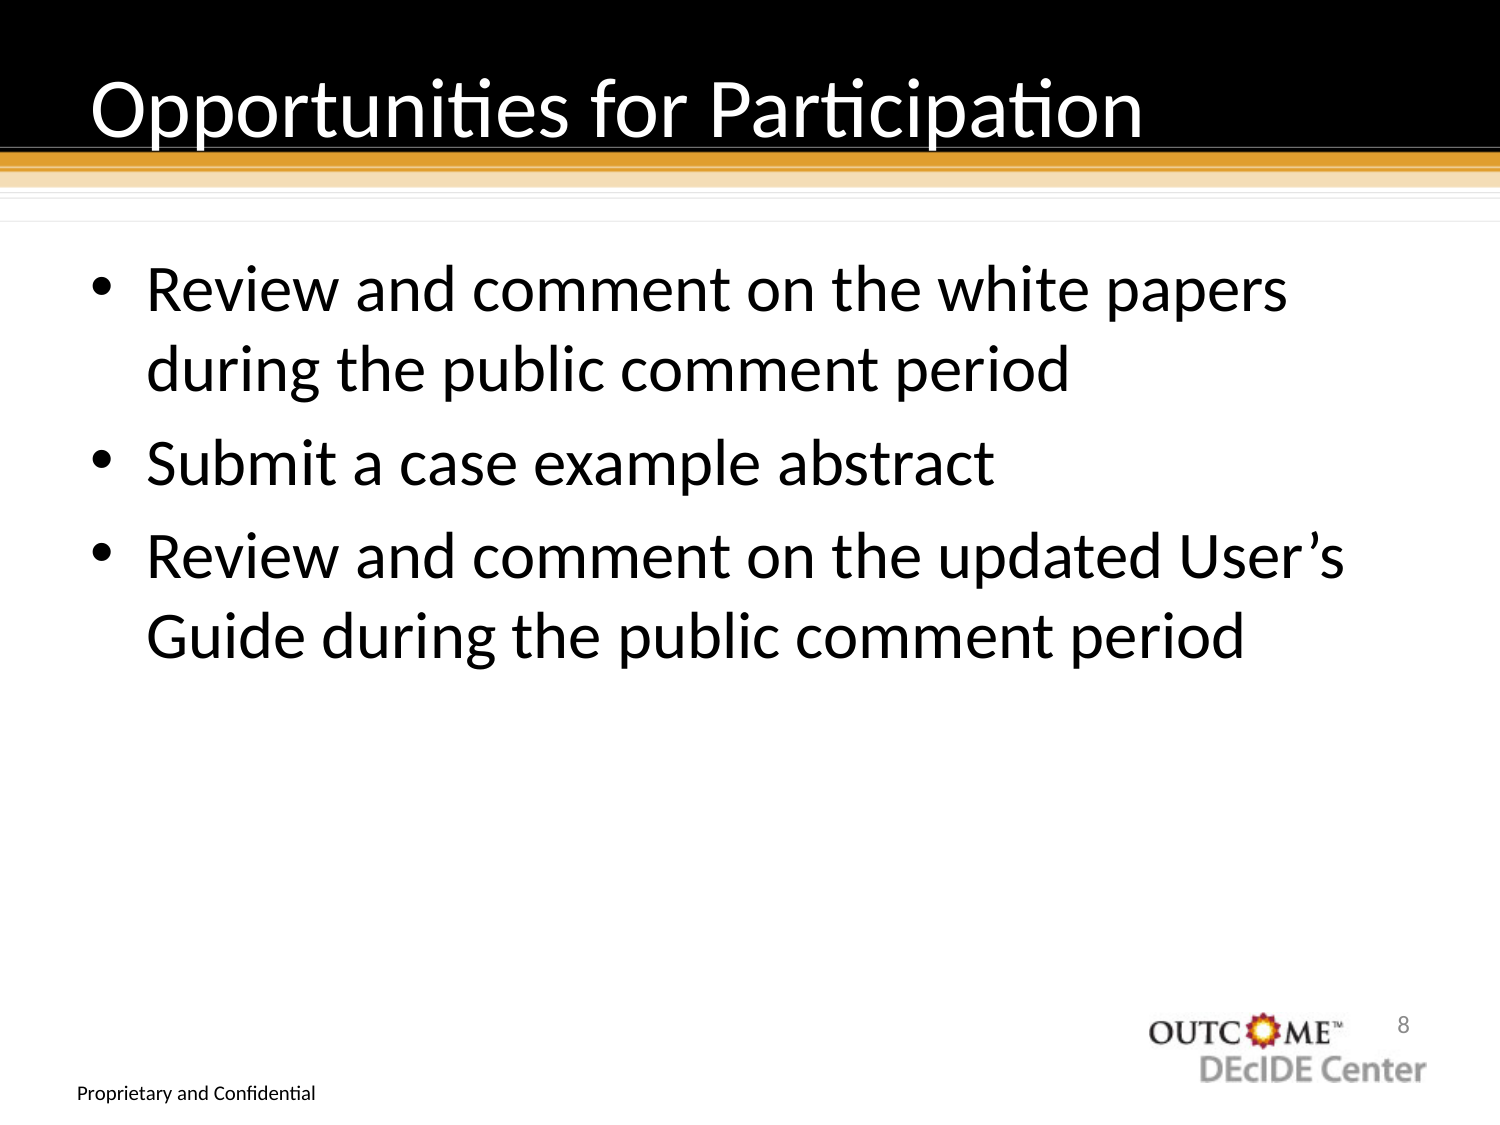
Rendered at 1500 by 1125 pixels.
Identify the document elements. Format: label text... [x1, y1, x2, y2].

list Review and comment on the white papers during the public comment period Submit a case example abstract Review and comment on the updated User’s Guide during the public comment period [75, 237, 1425, 975]
slide_number 7 [1074, 999, 1425, 1048]
title Opportunities for Participation [75, 45, 1425, 163]
picture [1149, 1012, 1427, 1083]
picture [0, 0, 1500, 223]
